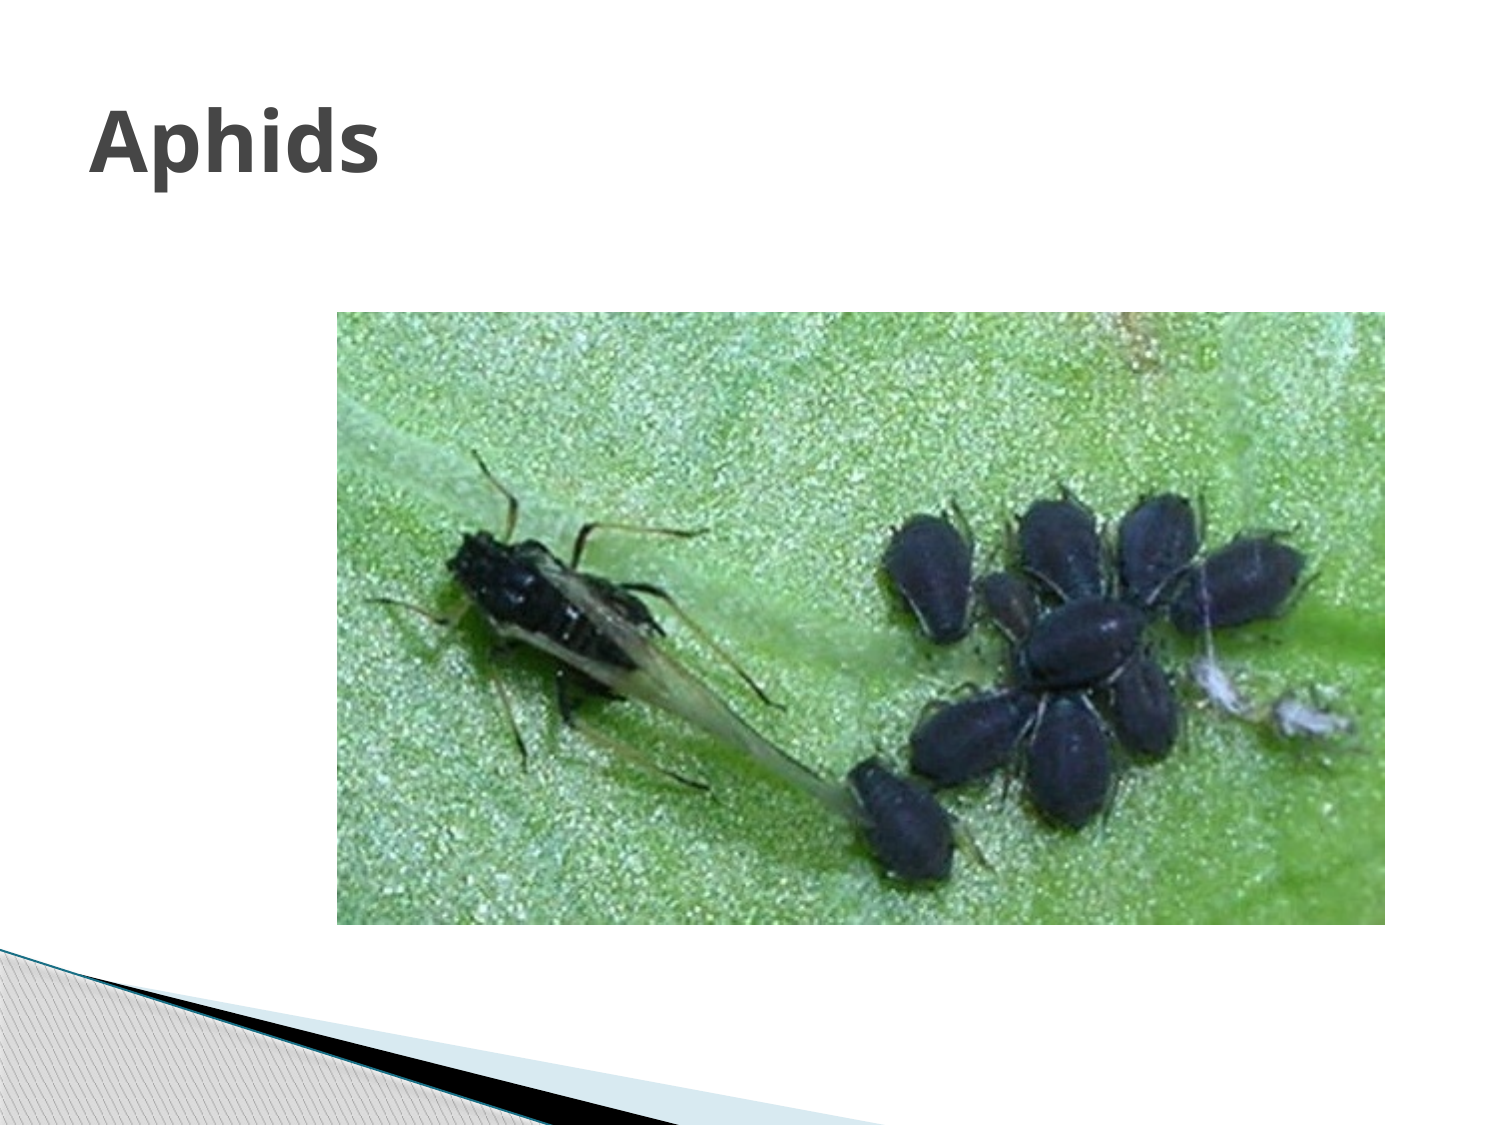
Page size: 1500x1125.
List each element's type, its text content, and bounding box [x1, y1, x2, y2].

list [337, 312, 1386, 926]
title Aphids [75, 45, 1425, 233]
